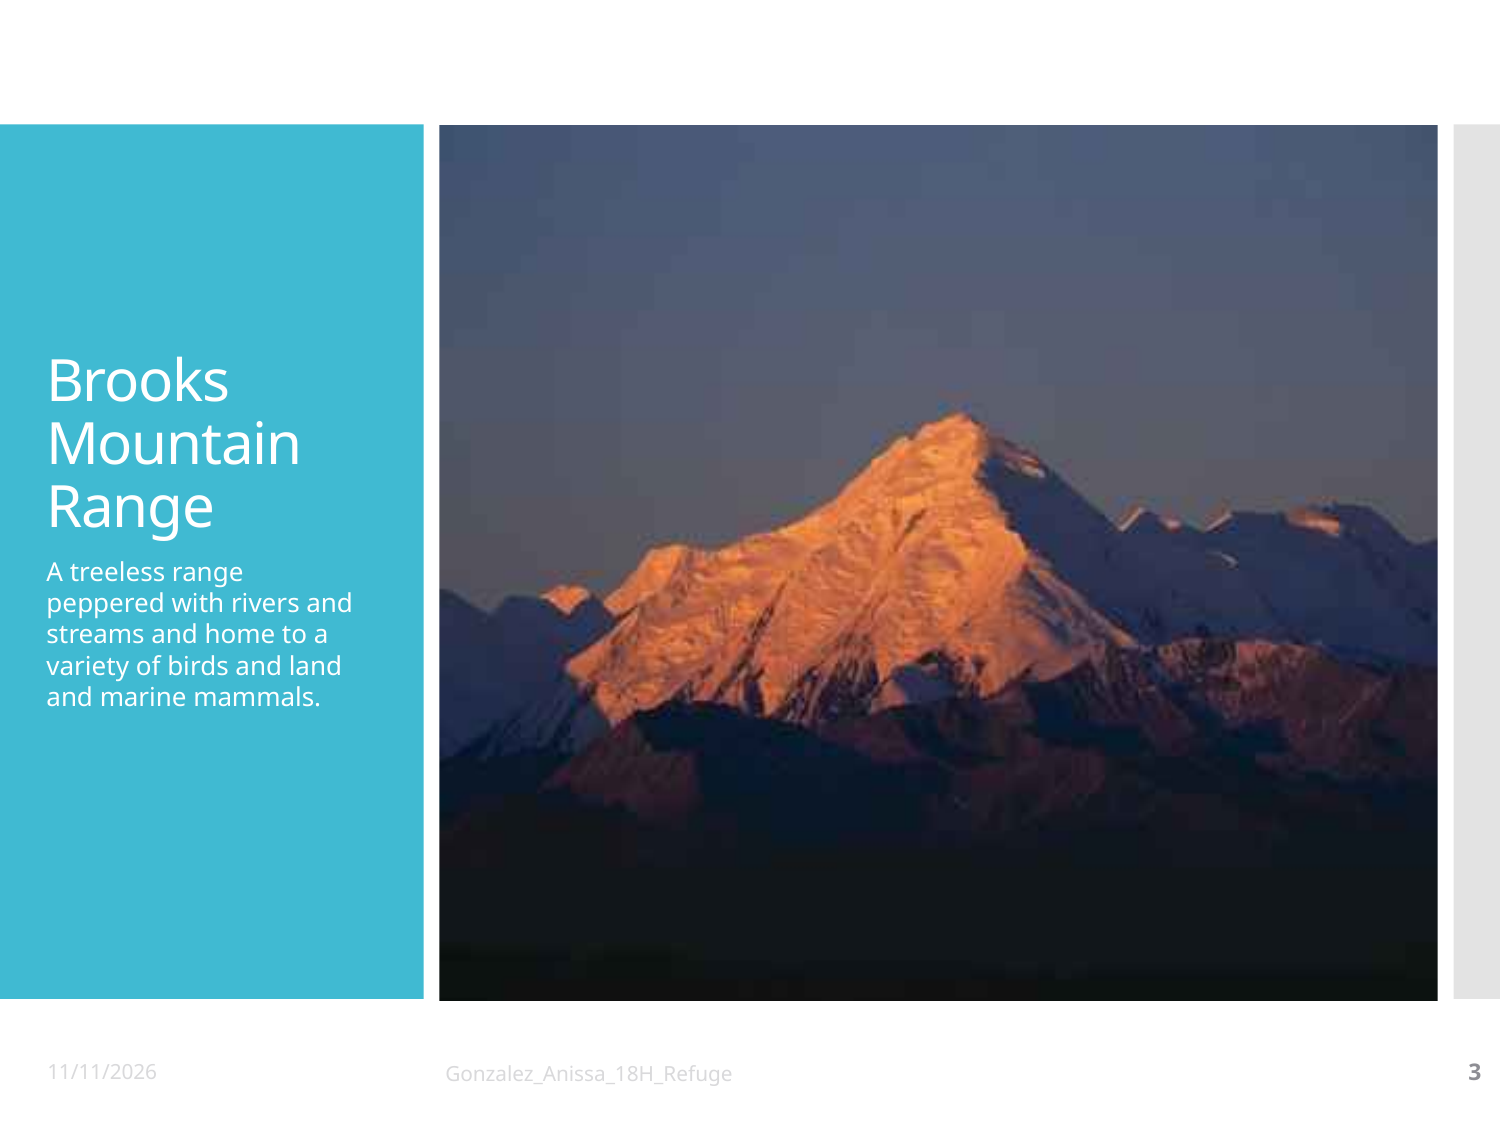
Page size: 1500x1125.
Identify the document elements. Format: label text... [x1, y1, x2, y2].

slide_number 3 [1308, 1042, 1497, 1103]
list A treeless range peppered with rivers and streams and home to a variety of birds and land and marine mammals. [31, 547, 381, 968]
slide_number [32, 1042, 370, 1103]
title Brooks Mountain Range [31, 187, 381, 547]
picture [439, 125, 1438, 1001]
footer Gonzalez_Anissa_18H_Refuge [430, 1042, 1158, 1103]
